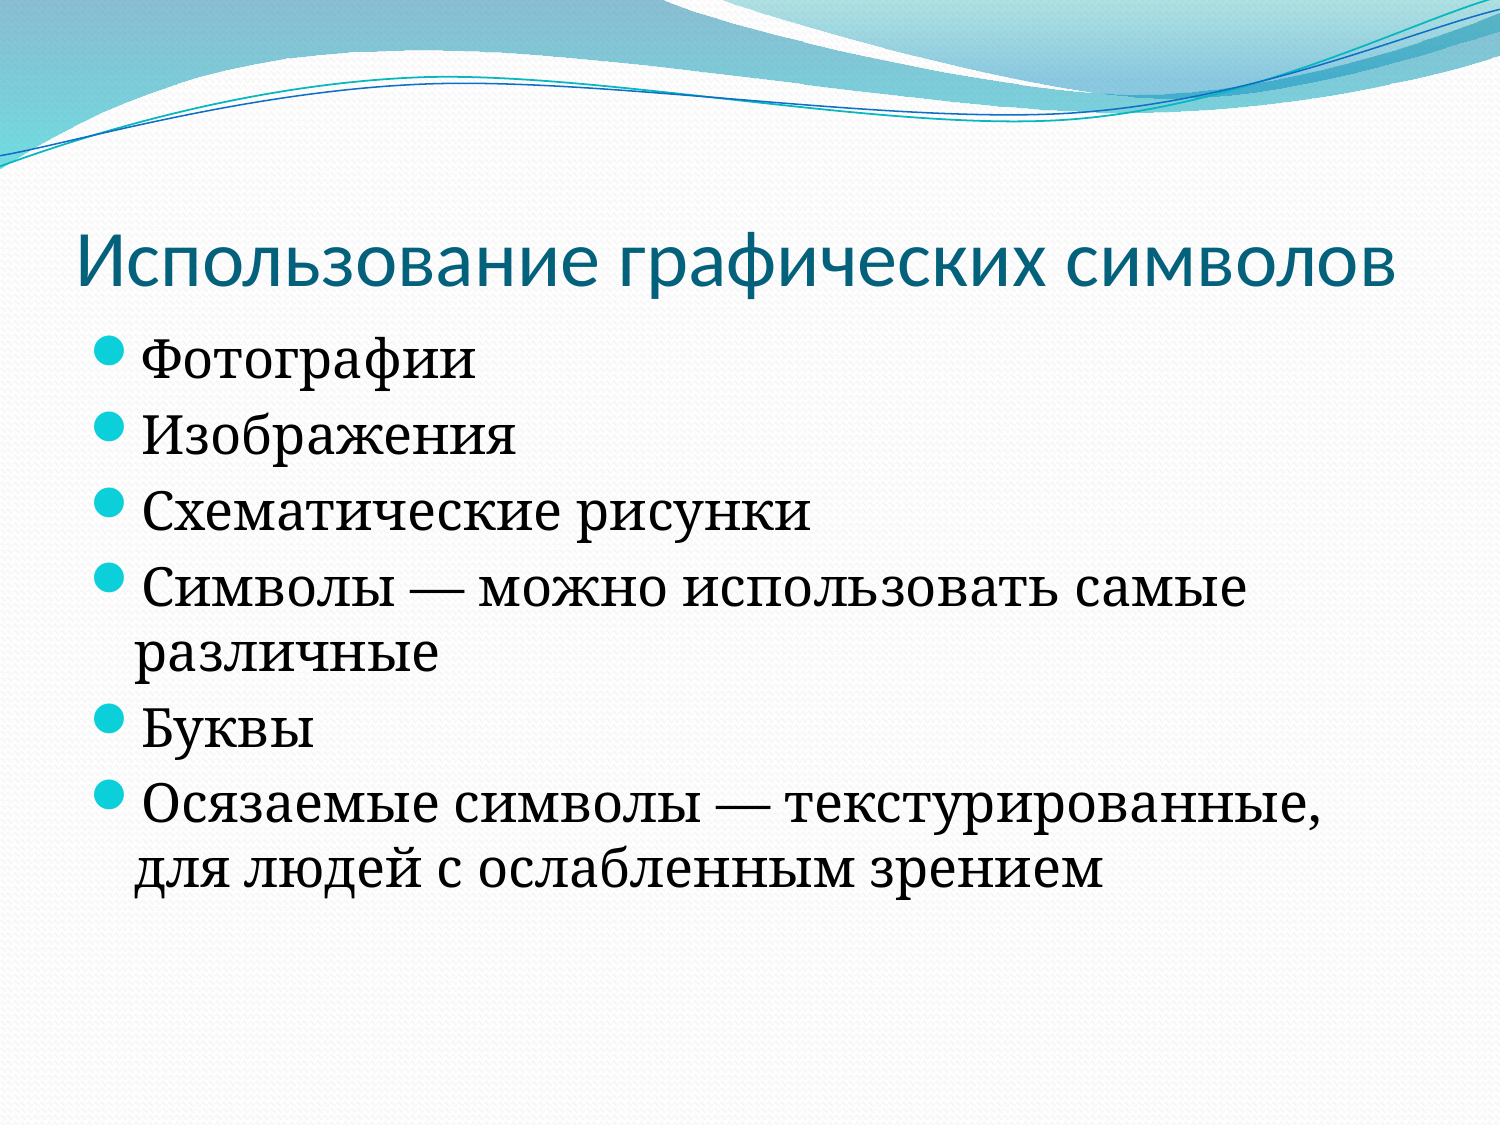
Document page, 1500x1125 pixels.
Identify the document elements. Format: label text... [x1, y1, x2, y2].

title Использование графических символов [75, 115, 1425, 303]
list Фотографии Изображения Схематические рисунки Символы — можно использовать самые различные Буквы Осязаемые символы — текстурированные, для людей с ослабленным зрением [75, 317, 1425, 1038]
